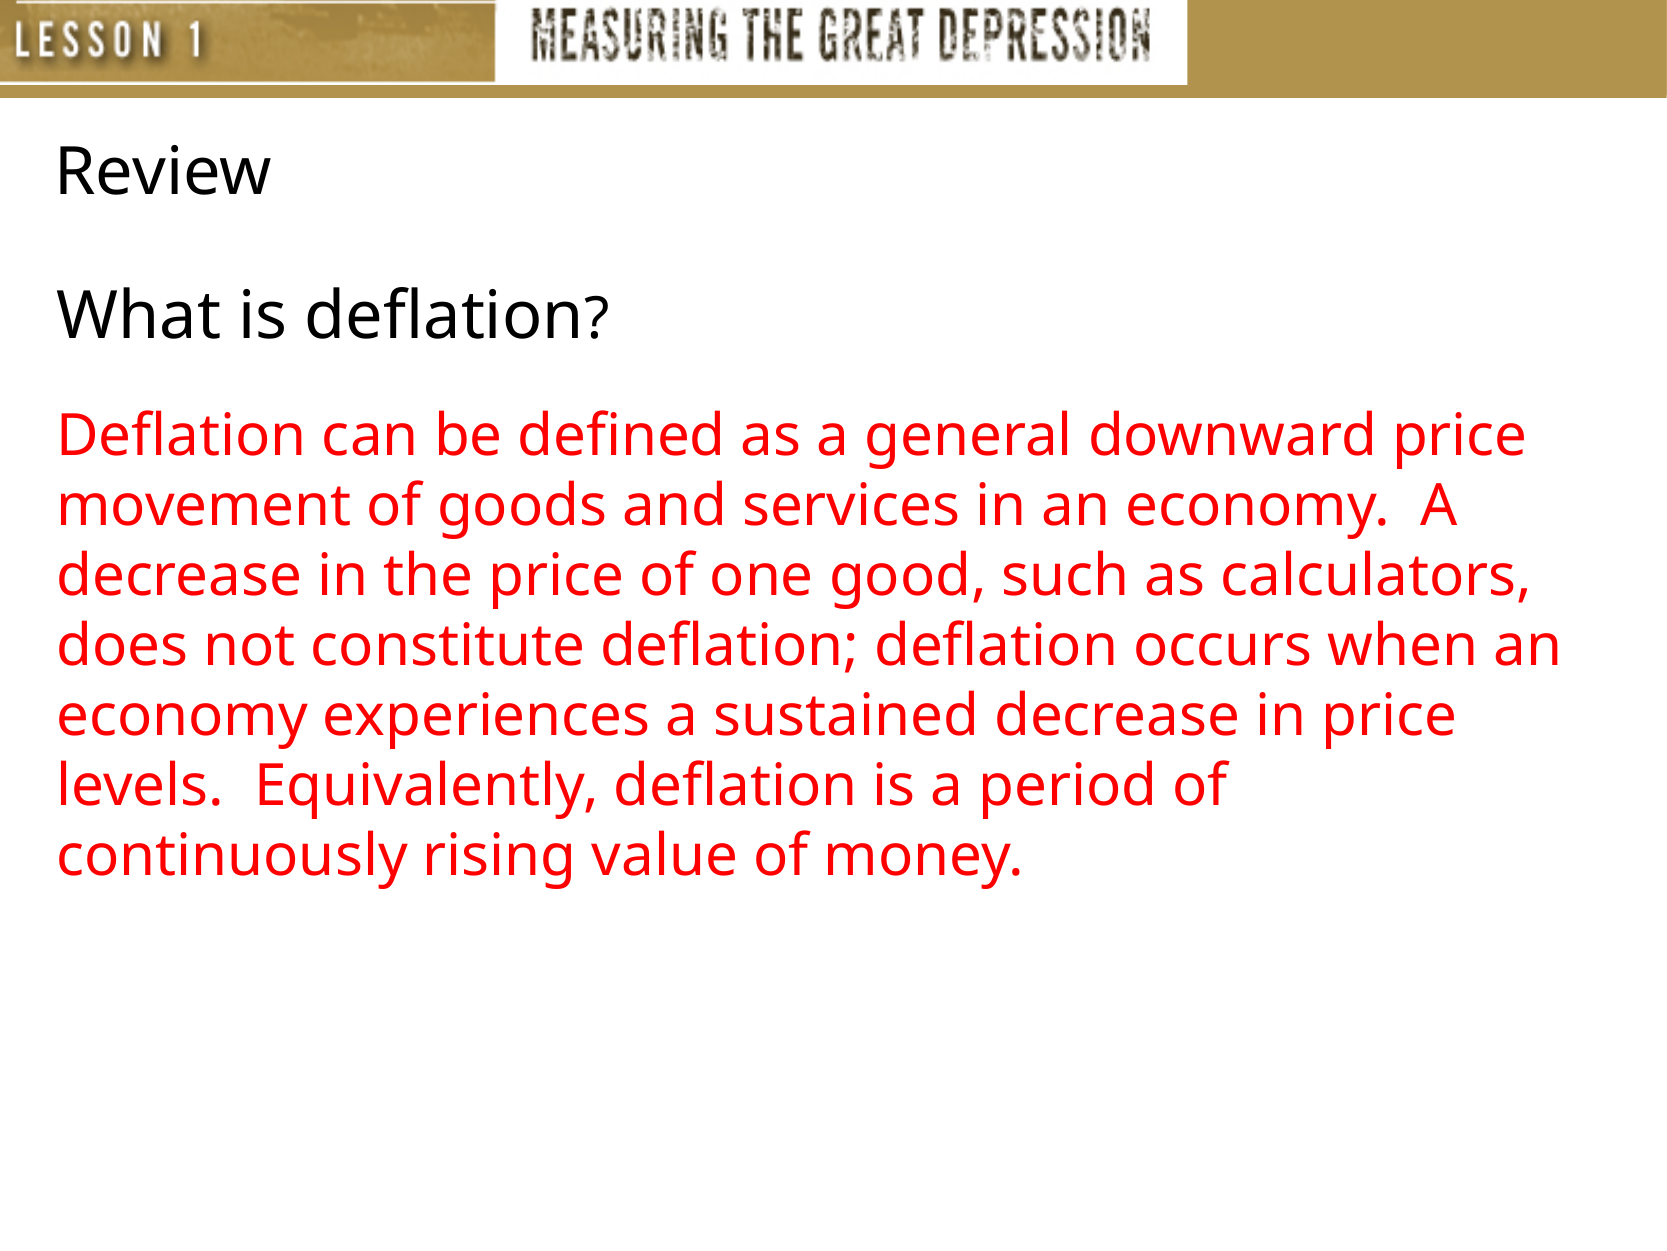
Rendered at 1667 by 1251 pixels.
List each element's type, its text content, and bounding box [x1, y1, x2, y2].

text_box Review [39, 120, 311, 216]
picture [0, 0, 1188, 85]
text_box Deflation can be defined as a general downward price movement of goods and services in an economy. A decrease in the price of one good, such as calculators, does not constitute deflation; deflation occurs when an economy experiences a sustained decrease in price levels. Equivalently, deflation is a period of continuously rising value of money. [41, 389, 1596, 895]
text_box What is deflation? [41, 264, 746, 360]
